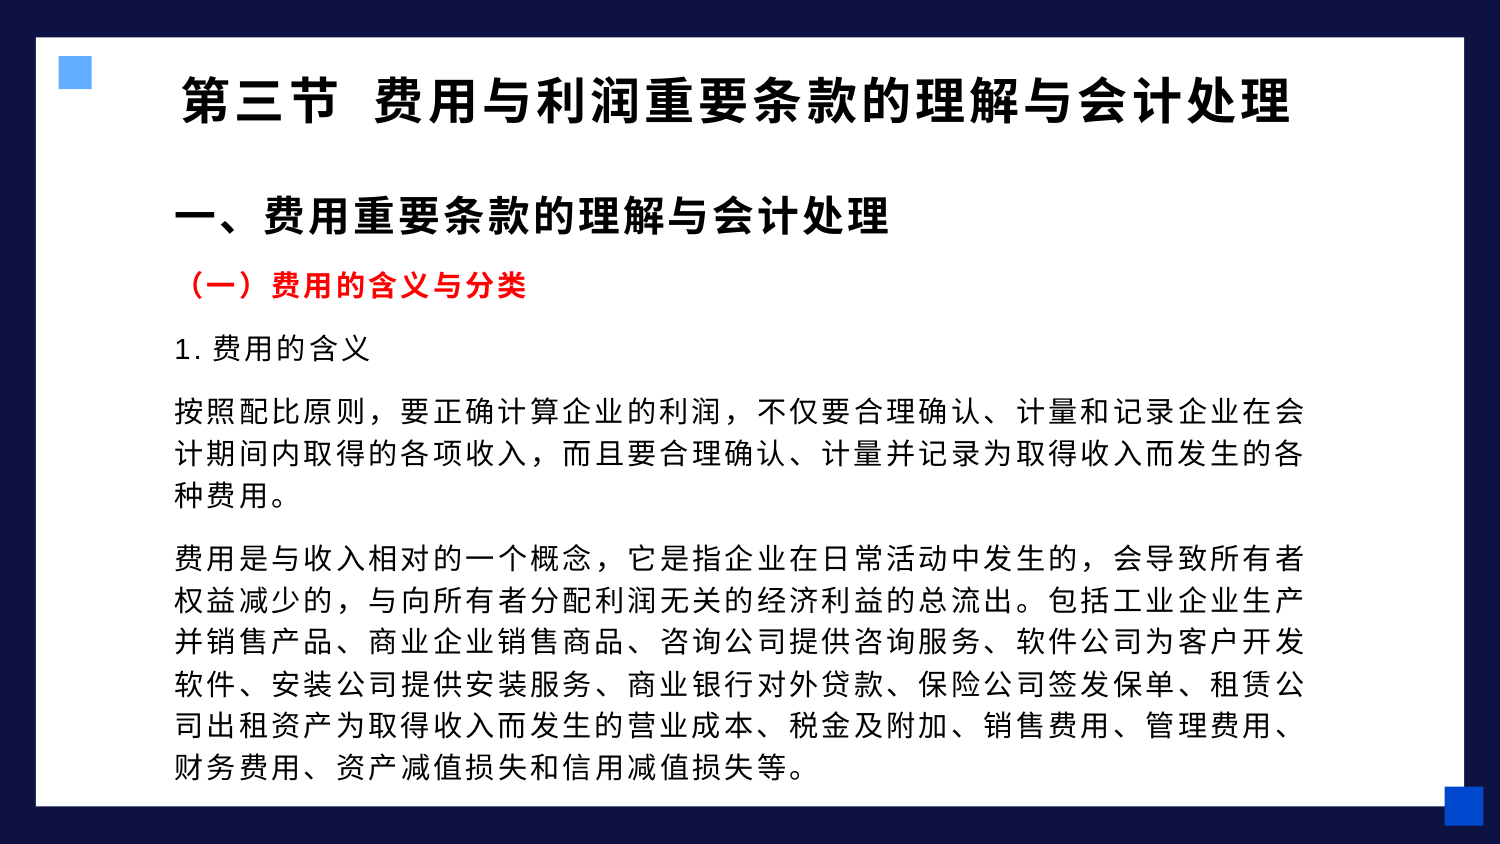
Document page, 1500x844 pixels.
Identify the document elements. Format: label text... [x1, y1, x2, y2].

list 一、费用重要条款的理解与会计处理 （一）费用的含义与分类 1.费用的含义 按照配比原则，要正确计算企业的利润，不仅要合理确认、计量和记录企业在会计期间内取得的各项收入，而且要合理确认、计量并记录为取得收入而发生的各种费用。 费用是与收入相对的一个概念，它是指企业在日常活动中发生的，会导致所有者权益减少的，与向所有者分配利润无关的经济利益的总流出。包括工业企业生产并销售产品、商业企业销售商品、咨询公司提供咨询服务、软件公司为客户开发软件、安装公司提供安装服务、商业银行对外贷款、保险公司签发保单、租赁公司出租资产为取得收入而发生的营业成本、税金及附加、销售费用、管理费用、财务费用、资产减值损失和信用减值损失等。 [157, 179, 1343, 605]
title 第三节 费用与利润重要条款的理解与会计处理 [141, 48, 1327, 139]
